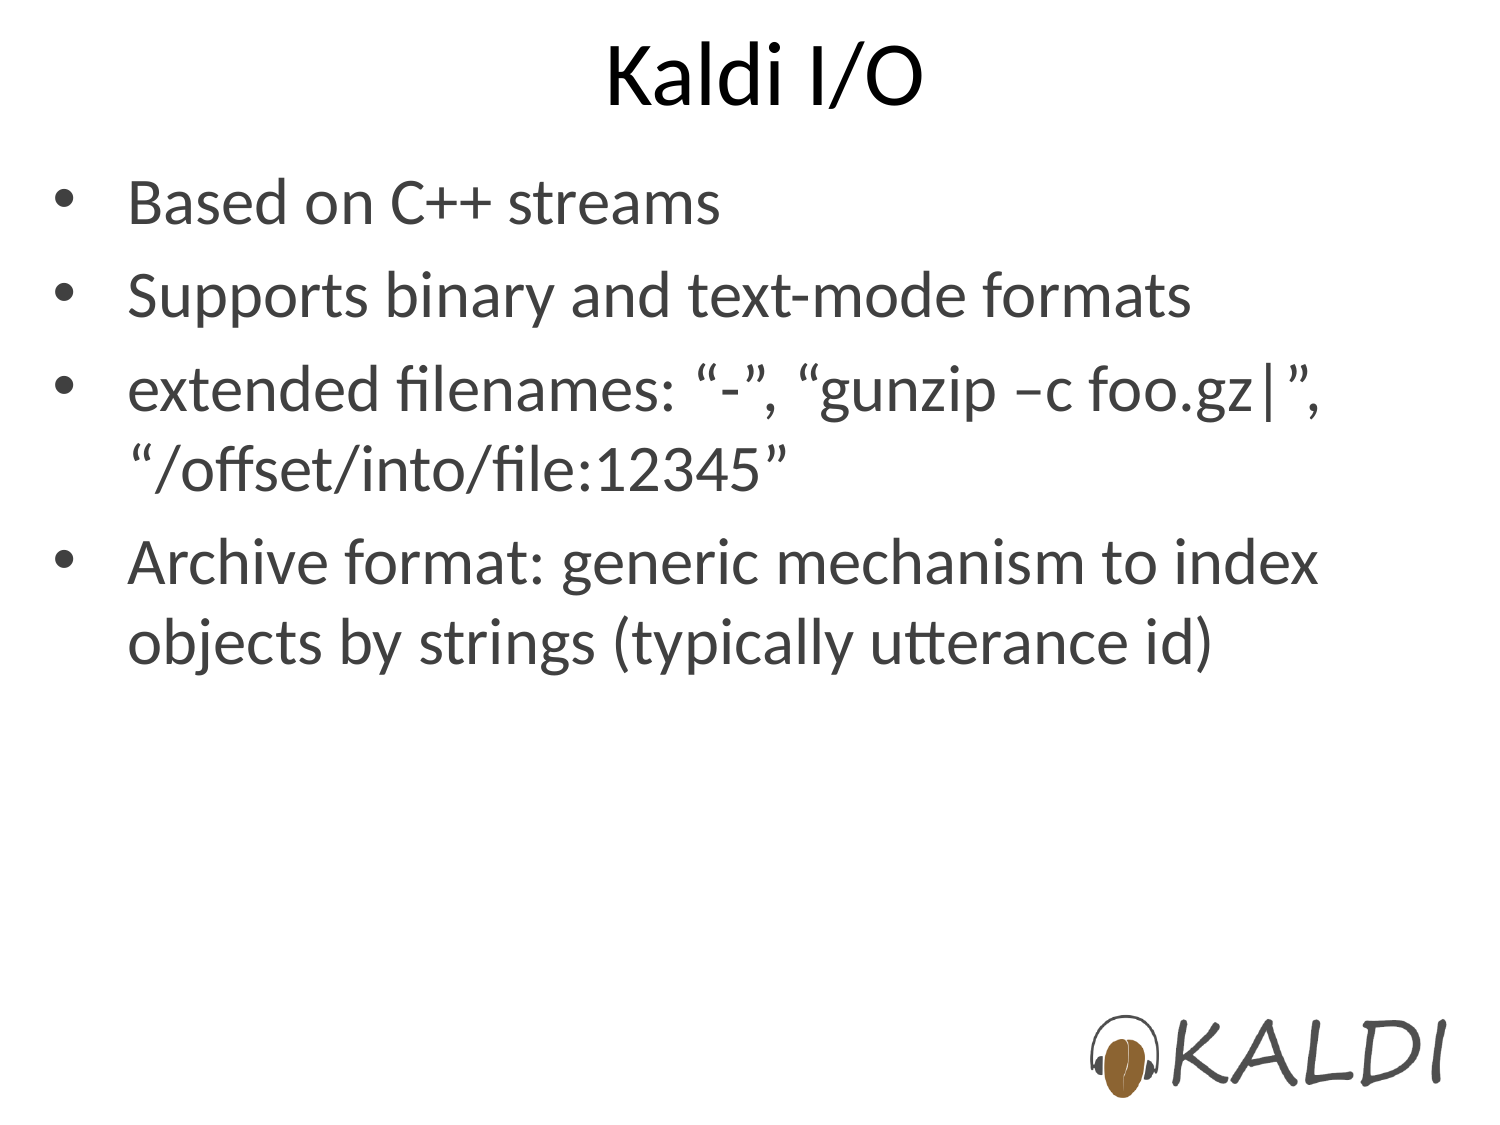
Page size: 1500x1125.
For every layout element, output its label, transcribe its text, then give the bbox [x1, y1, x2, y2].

picture [1087, 1012, 1464, 1104]
subtitle Based on C++ streams Supports binary and text-mode formats extended filenames: “-”, “gunzip –c foo.gz|”, “/offset/into/file:12345” Archive format: generic mechanism to index objects by strings (typically utterance id) [37, 149, 1463, 1100]
title Kaldi I/O [128, 0, 1404, 139]
